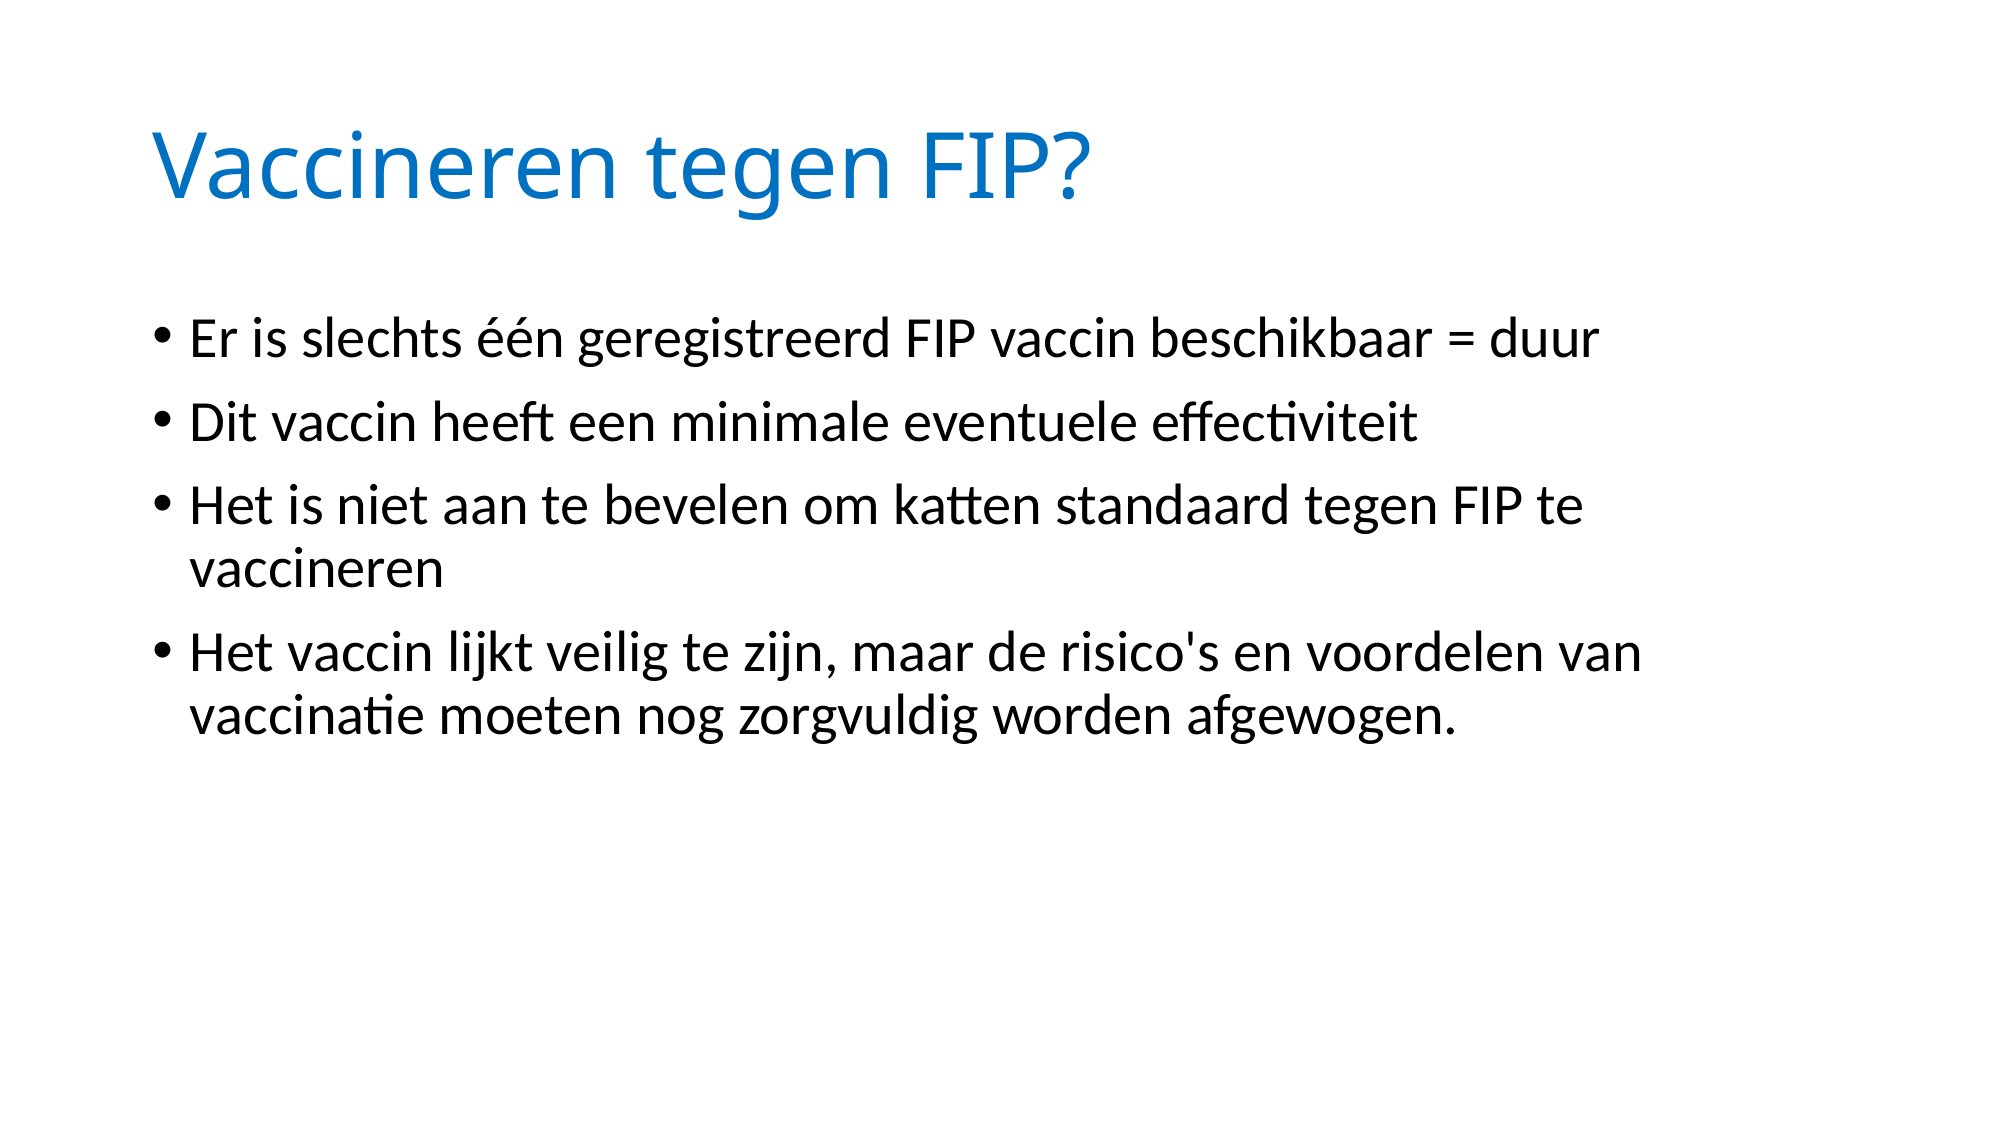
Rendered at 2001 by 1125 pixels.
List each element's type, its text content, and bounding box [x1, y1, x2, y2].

title Vaccineren tegen FIP? [137, 59, 1863, 278]
list Er is slechts één geregistreerd FIP vaccin beschikbaar = duur Dit vaccin heeft een minimale eventuele effectiviteit Het is niet aan te bevelen om katten standaard tegen FIP te vaccineren Het vaccin lijkt veilig te zijn, maar de risico's en voordelen van vaccinatie moeten nog zorgvuldig worden afgewogen. [137, 299, 1863, 1014]
